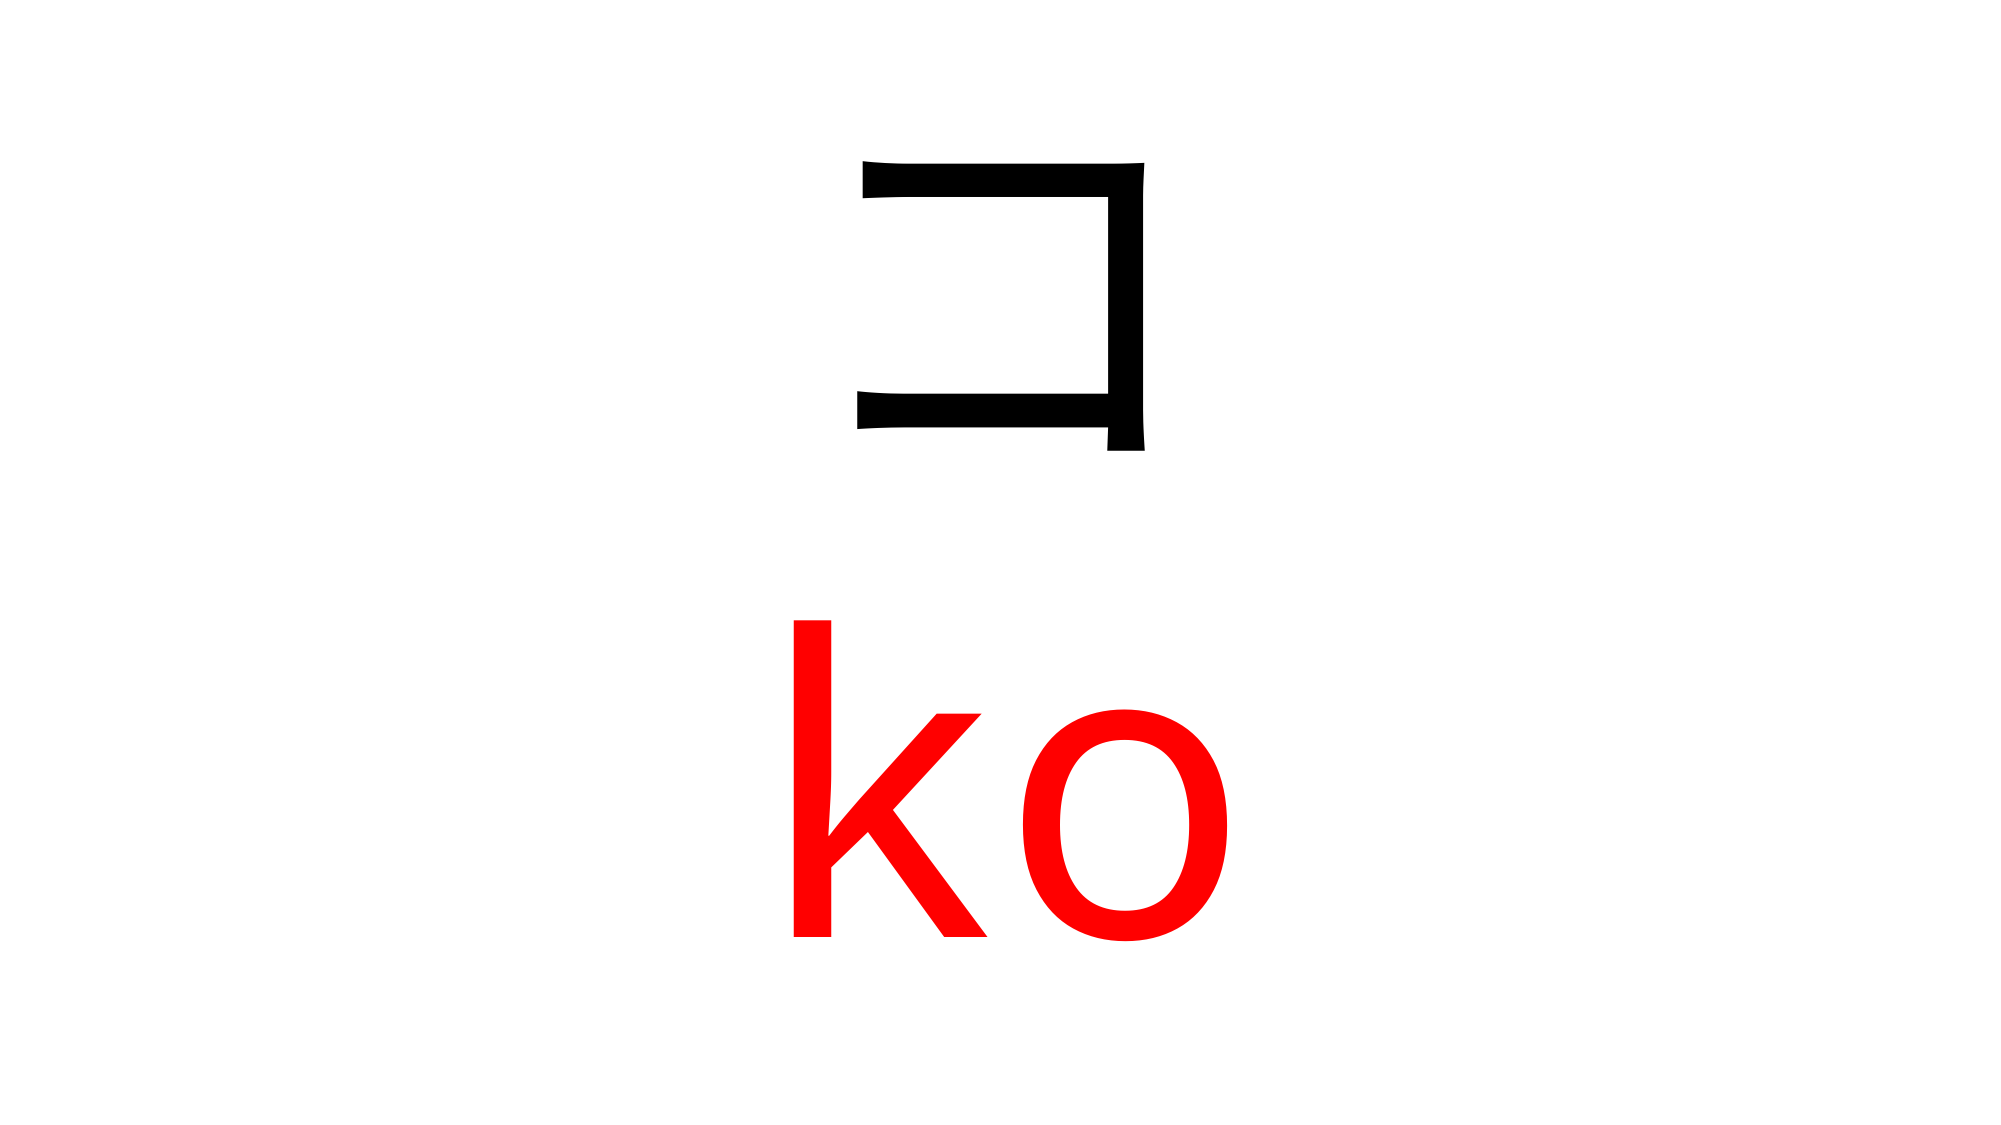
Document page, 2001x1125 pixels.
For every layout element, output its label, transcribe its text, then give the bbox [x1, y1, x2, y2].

text_box ko [249, 562, 1750, 1036]
title コ [249, 71, 1750, 545]
